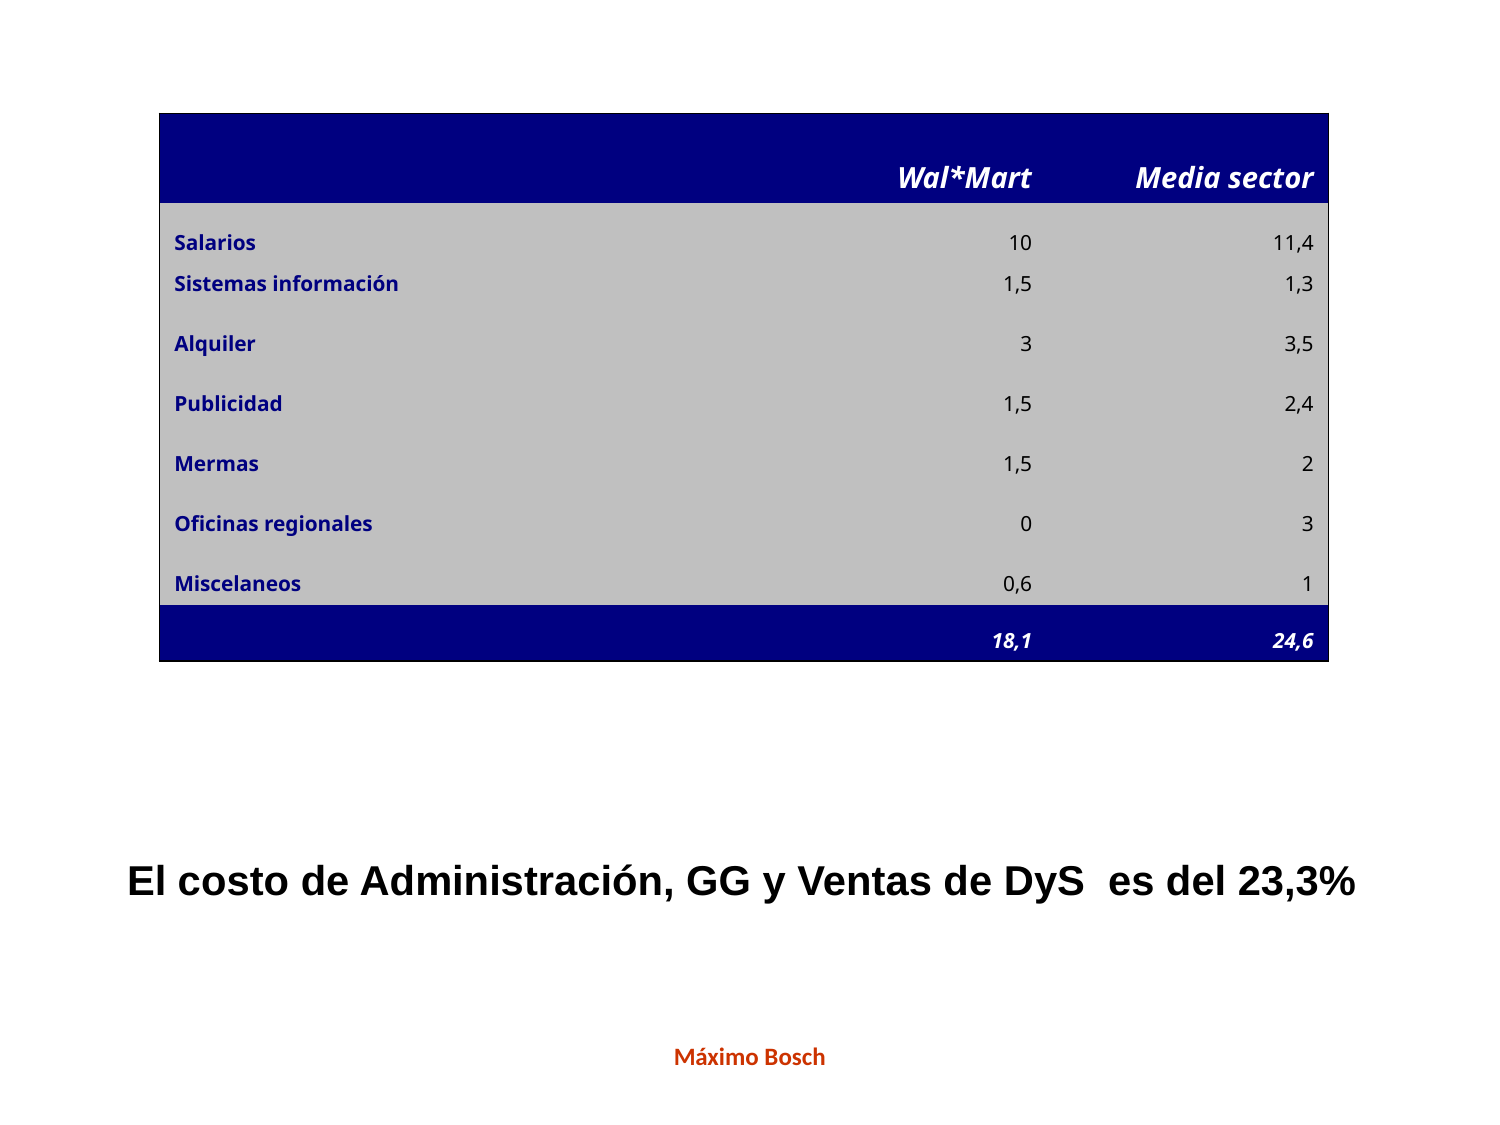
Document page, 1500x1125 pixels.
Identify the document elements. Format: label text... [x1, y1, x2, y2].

table_cell [160, 605, 726, 660]
table_cell 3 [1047, 484, 1328, 544]
table_cell 18,1 [726, 605, 1047, 660]
table_cell 11,4 [1047, 203, 1328, 263]
table_cell 2,4 [1047, 364, 1328, 424]
table_header Media sector [1047, 114, 1328, 203]
table_cell 24,6 [1047, 605, 1328, 660]
table_cell Miscelaneos [160, 544, 726, 605]
table_header [160, 114, 726, 203]
table_cell 2 [1047, 424, 1328, 484]
table_cell 1,5 [726, 263, 1047, 304]
table_cell 1 [1047, 544, 1328, 605]
table_cell 3 [726, 304, 1047, 364]
table_cell Mermas [160, 424, 726, 484]
table_cell Oficinas regionales [160, 484, 726, 544]
footer Máximo Bosch [512, 1042, 988, 1103]
table_header Wal*Mart [726, 114, 1047, 203]
table_cell 1,5 [726, 364, 1047, 424]
table_cell 10 [726, 203, 1047, 263]
text_box El costo de Administración, GG y Ventas de DyS es del 23,3% [112, 846, 1424, 911]
table_cell Sistemas información [160, 263, 726, 304]
table_cell Publicidad [160, 364, 726, 424]
table_cell 3,5 [1047, 304, 1328, 364]
table_cell 1,3 [1047, 263, 1328, 304]
table_cell Alquiler [160, 304, 726, 364]
table_cell 1,5 [726, 424, 1047, 484]
table_cell 0,6 [726, 544, 1047, 605]
table_cell 0 [726, 484, 1047, 544]
table_cell Salarios [160, 203, 726, 263]
